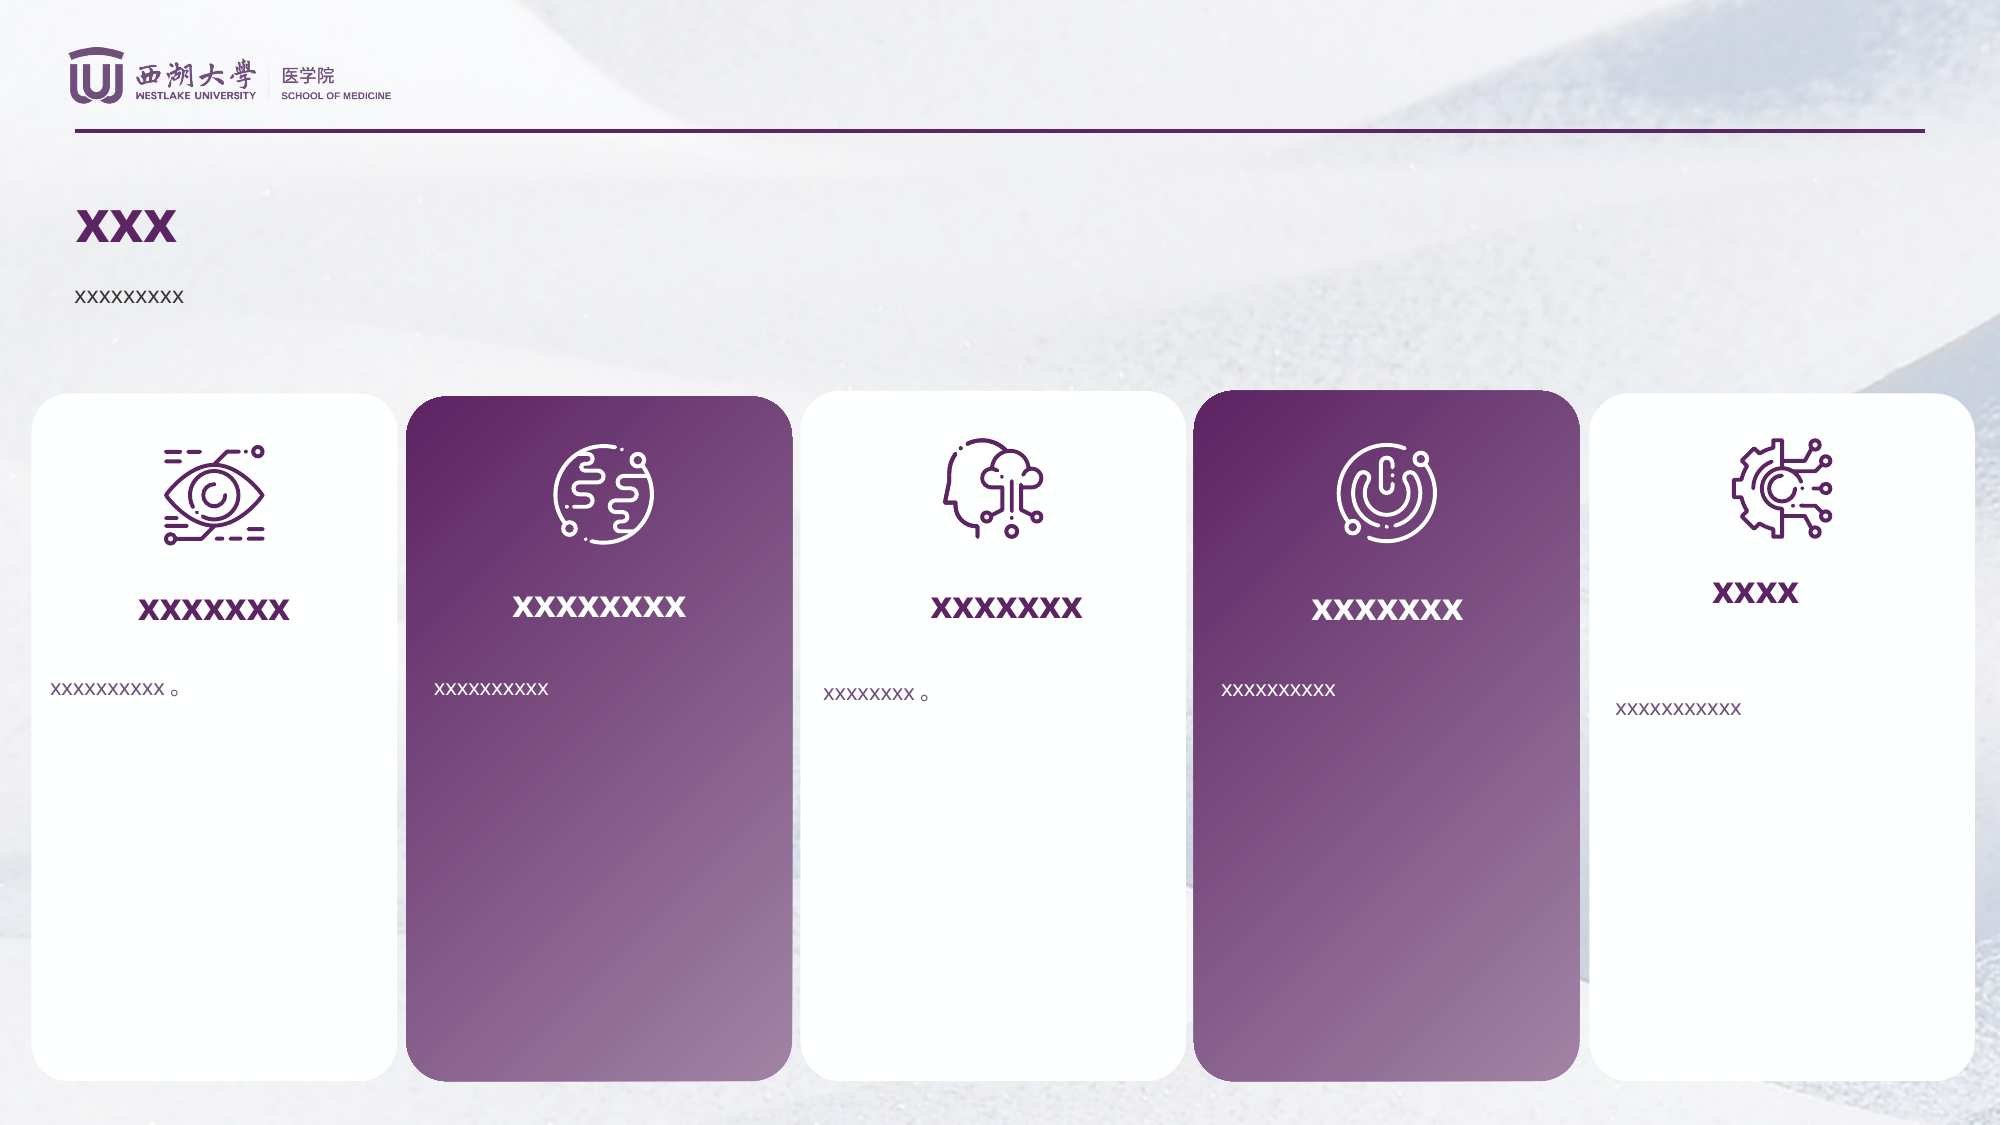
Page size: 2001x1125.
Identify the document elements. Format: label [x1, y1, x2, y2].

text_box [942, 437, 1044, 540]
picture [0, 0, 2000, 1125]
text_box [1336, 442, 1438, 544]
text_box [1731, 437, 1833, 540]
text_box [552, 443, 655, 546]
text_box [163, 444, 266, 547]
